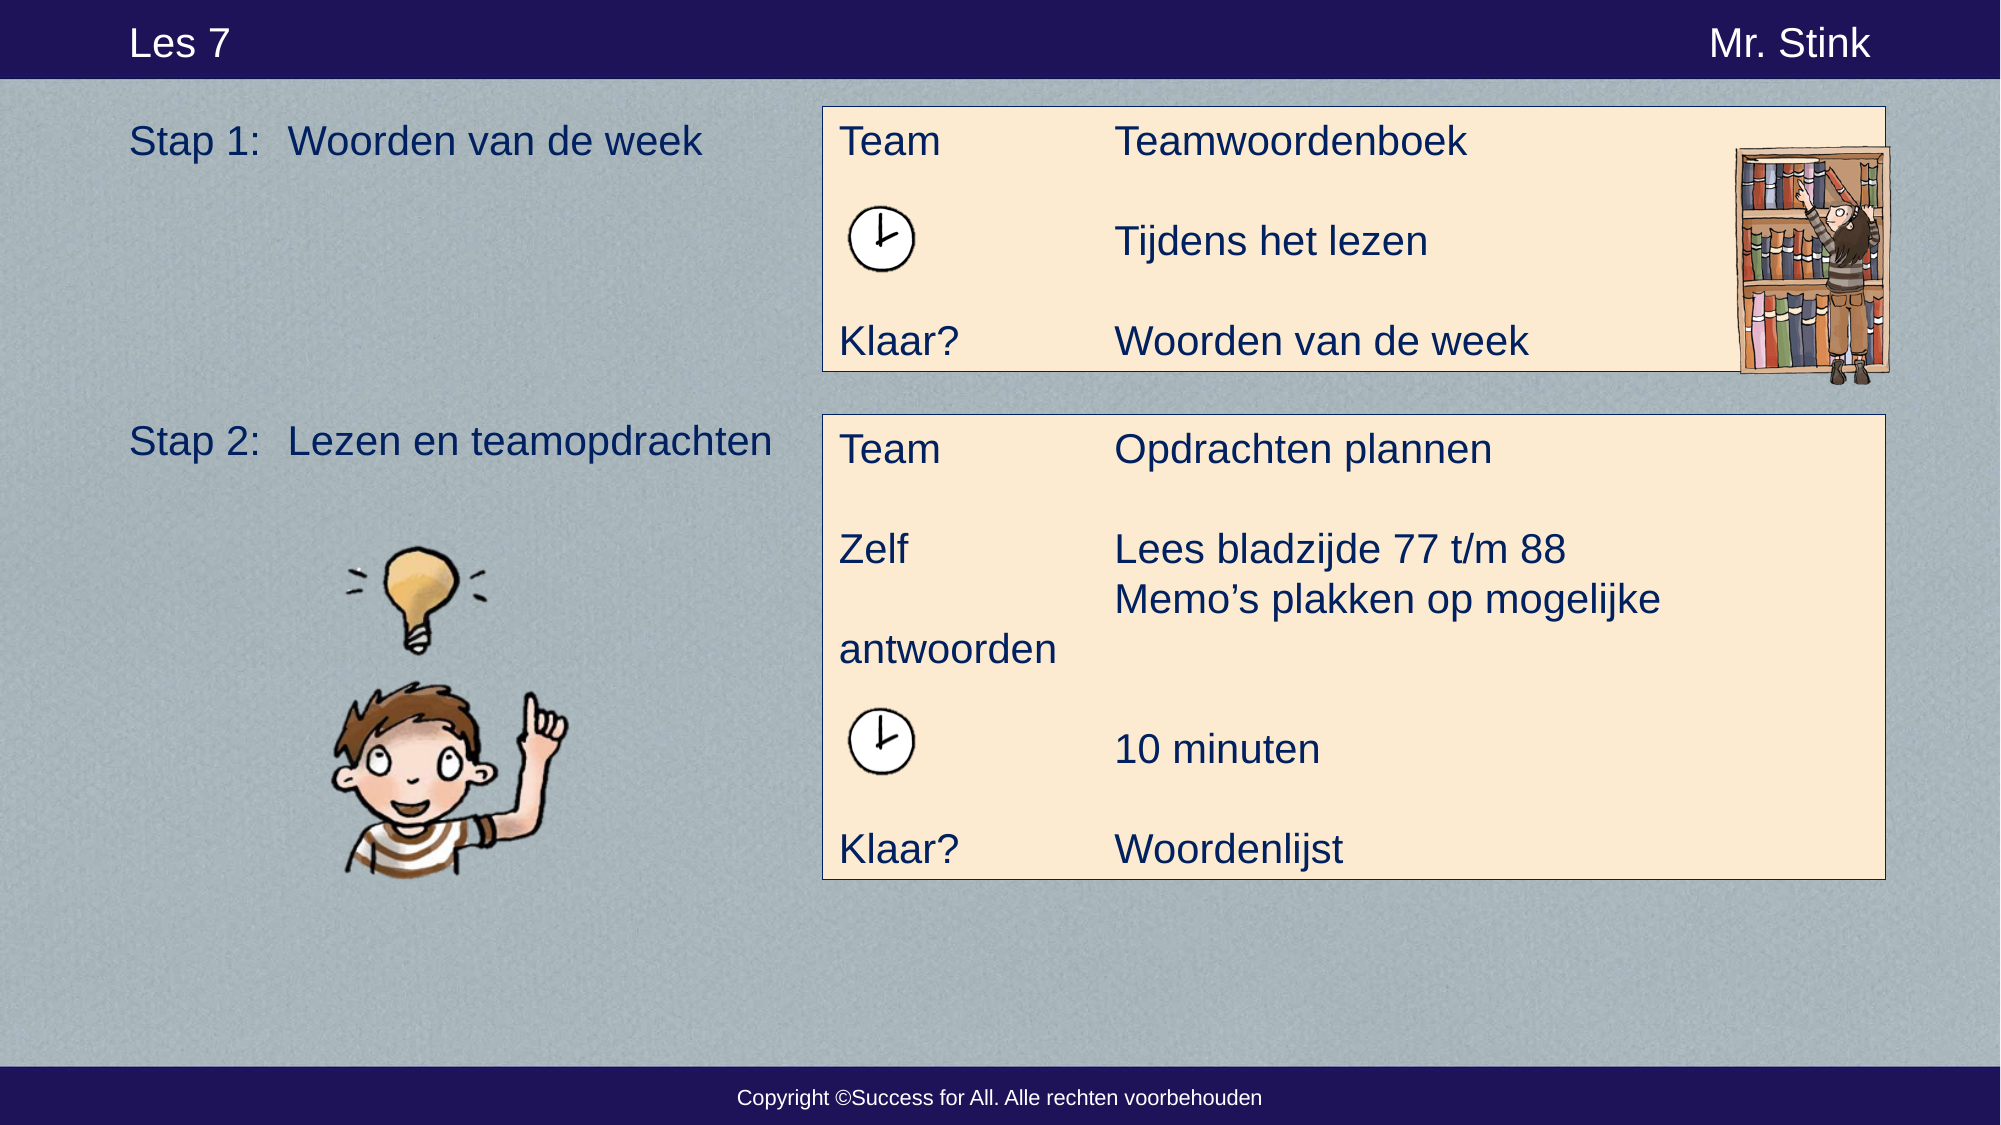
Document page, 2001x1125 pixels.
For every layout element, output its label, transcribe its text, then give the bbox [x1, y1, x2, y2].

text_box Mr. Stink [999, 8, 1886, 73]
text_box Les 7 [114, 8, 354, 73]
text_box Team Teamwoordenboek Tijdens het lezen Klaar? Woorden van de week [822, 106, 1886, 372]
text_box Team Opdrachten plannen Zelf Lees bladzijde 77 t/m 88 Memo’s plakken op mogelijke antwoorden 10 minuten Klaar? Woordenlijst [822, 414, 1886, 880]
text_box Stap 1: Woorden van de week Stap 2: Lezen en teamopdrachten [114, 106, 907, 472]
picture [0, 0, 2001, 1125]
text_box Copyright ©Success for All. Alle rechten voorbehouden [0, 1076, 2000, 1125]
